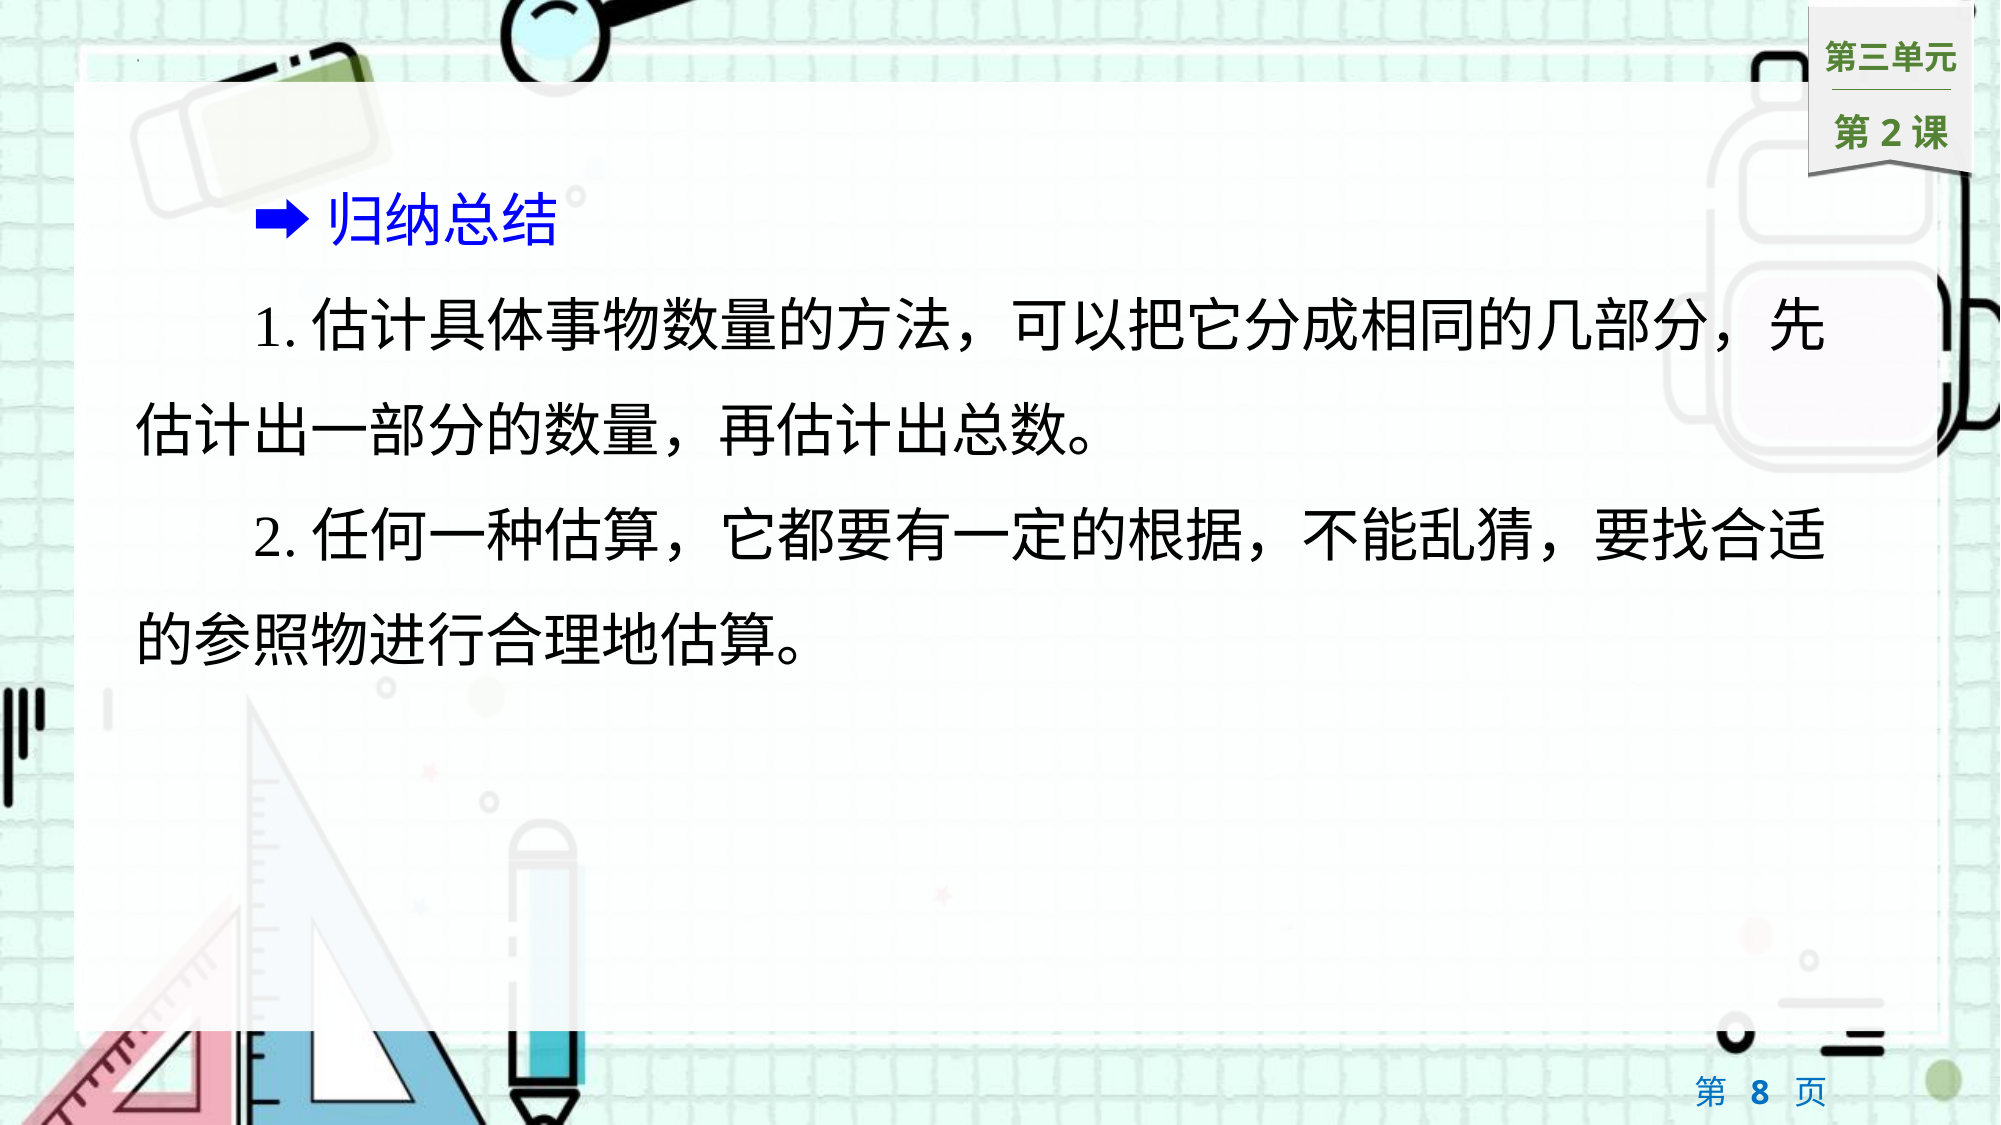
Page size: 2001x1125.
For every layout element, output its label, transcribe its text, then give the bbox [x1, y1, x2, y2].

picture [0, 0, 2000, 1125]
picture [1938, 168, 1971, 176]
list ➡归纳总结 1.估计具体事物数量的方法，可以把它分成相同的几部分，先估计出一部分的数量，再估计出总数。 2.任何一种估算，它都要有一定的根据，不能乱猜，要找合适的参照物进行合理地估算。 [121, 140, 1844, 1043]
